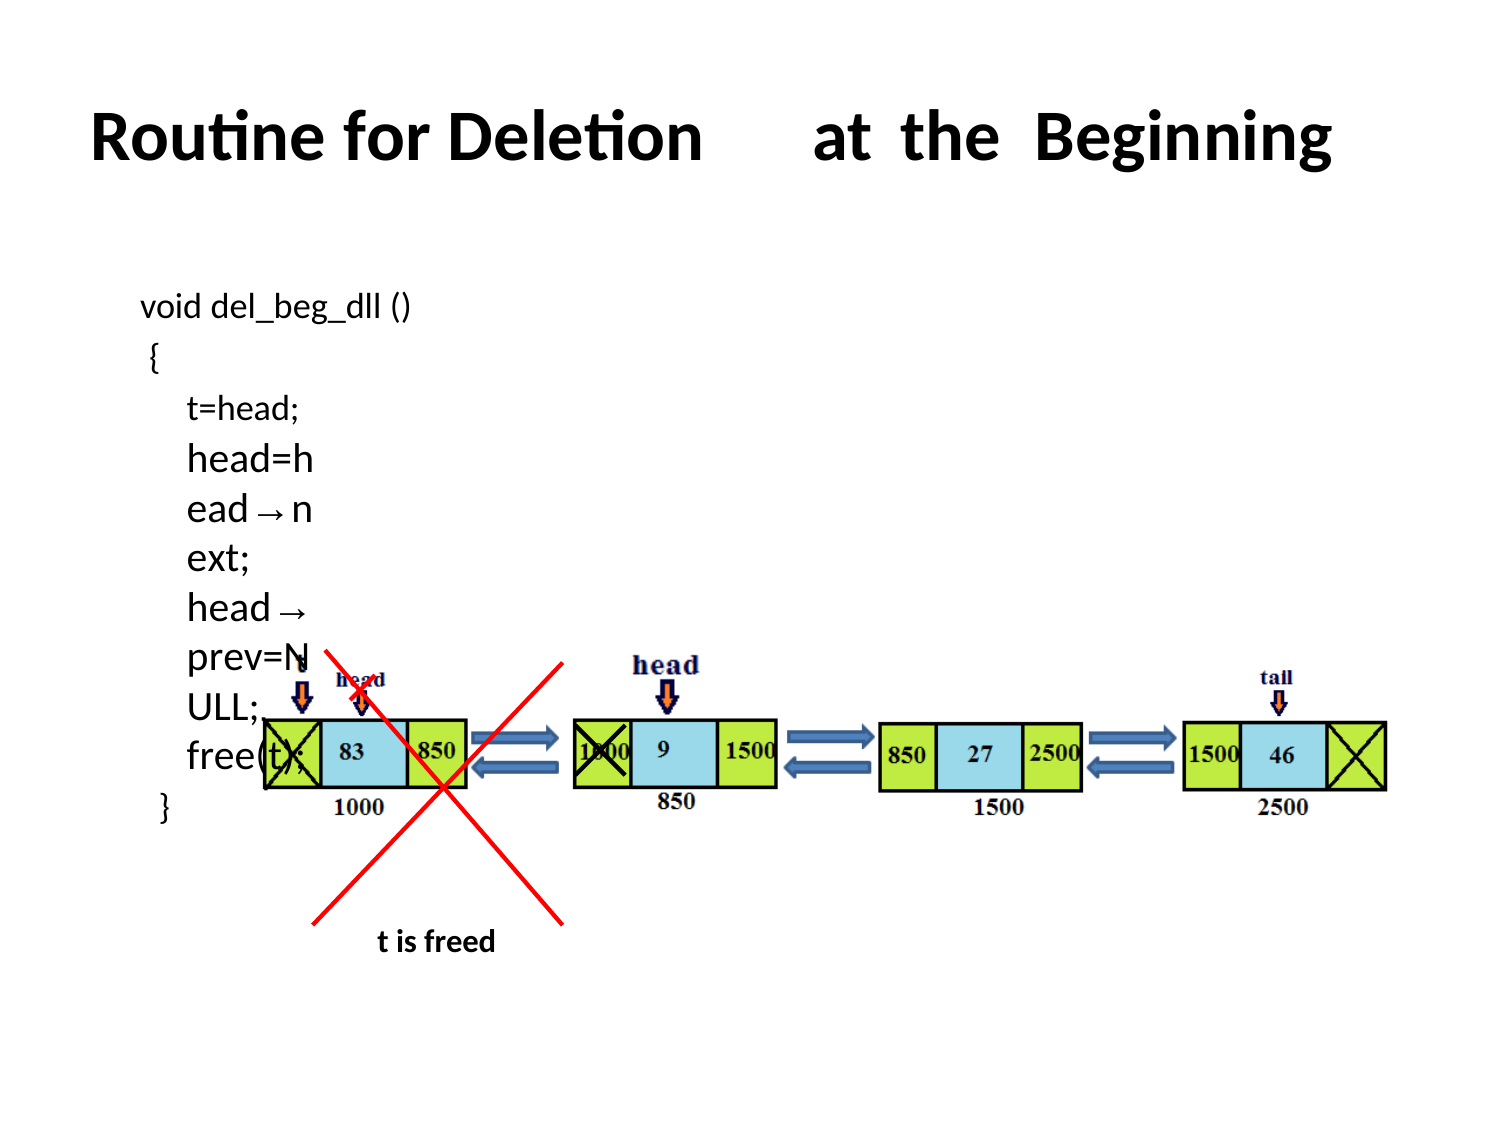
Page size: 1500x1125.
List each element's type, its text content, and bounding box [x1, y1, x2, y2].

text_box void del_beg_dll () { t=head; head=head→next; head→prev=NULL; free(t); } [137, 288, 516, 635]
text_box [249, 662, 443, 821]
text_box at [810, 102, 896, 190]
text_box the [898, 102, 1031, 190]
text_box [337, 662, 562, 786]
text_box [413, 789, 471, 821]
text_box t is freed [375, 924, 523, 967]
text_box [287, 649, 315, 717]
text_box [624, 650, 708, 718]
text_box [445, 662, 1399, 821]
text_box Beginning [1032, 102, 1392, 190]
text_box Routine for Deletion [87, 102, 808, 190]
